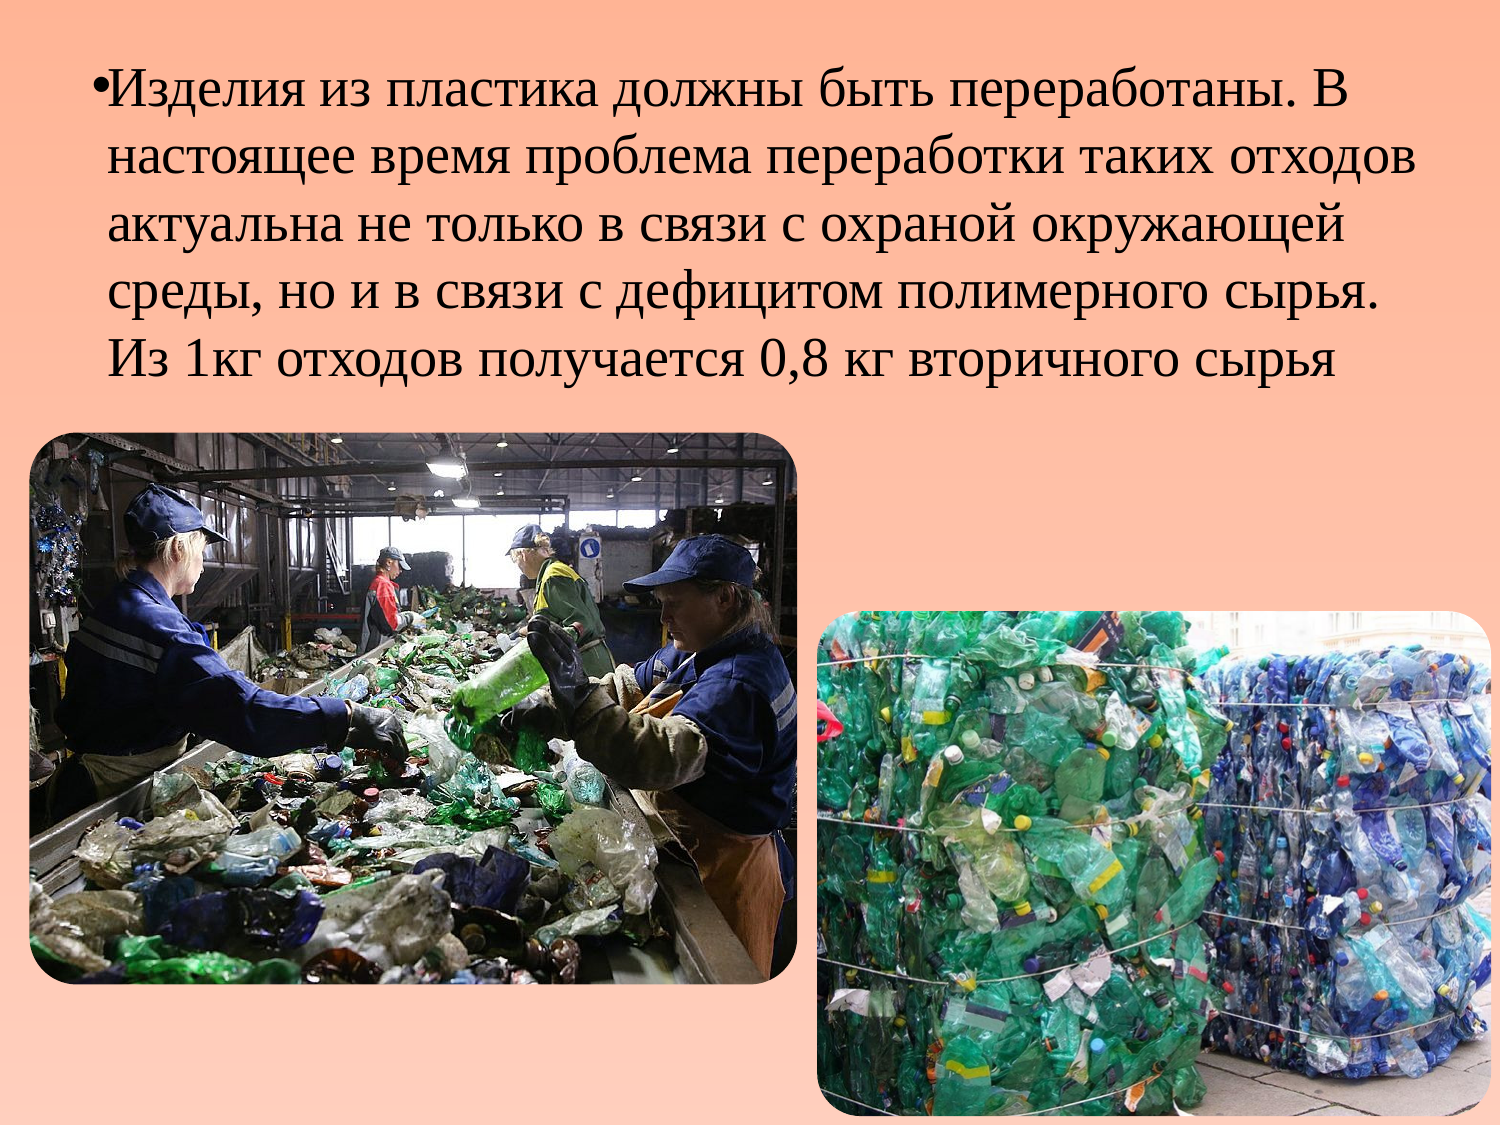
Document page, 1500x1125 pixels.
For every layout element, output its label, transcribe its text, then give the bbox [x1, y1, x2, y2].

picture [29, 432, 798, 985]
list Изделия из пластика должны быть переработаны. В настоящее время проблема переработки таких отходов актуальна не только в связи с охраной окружающей среды, но и в связи с дефицитом полимерного сырья. Из 1кг отходов получается 0,8 кг вторичного сырья [76, 42, 1459, 445]
picture [816, 610, 1492, 1117]
